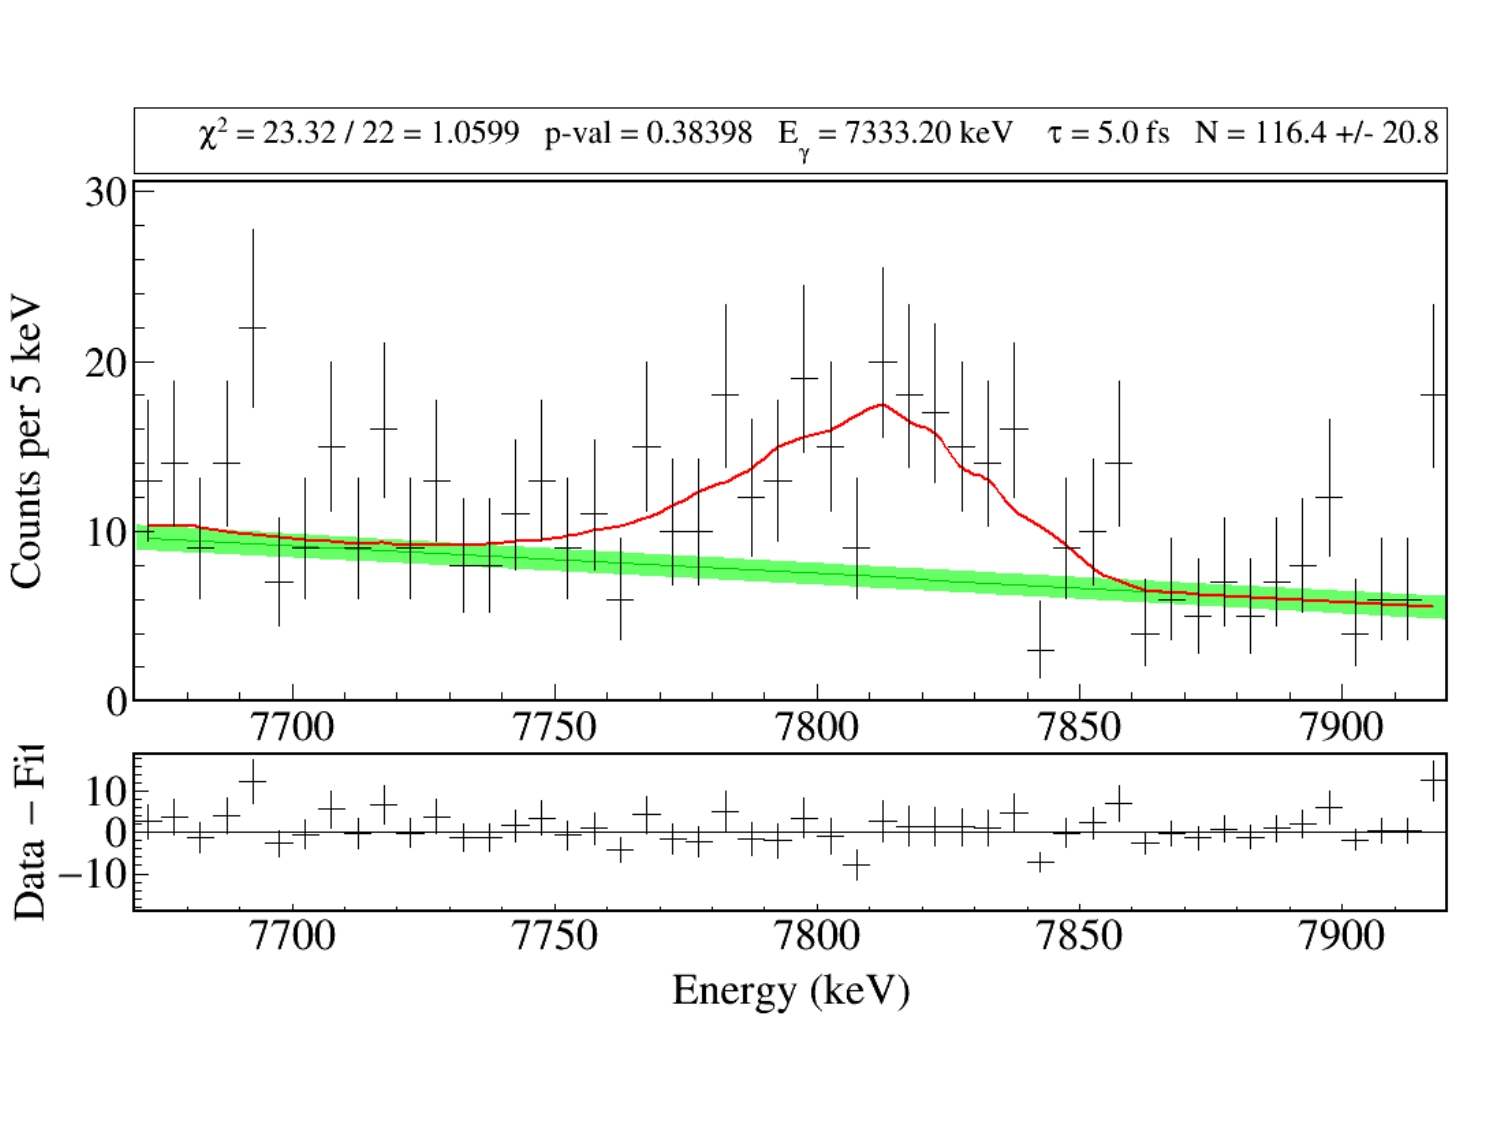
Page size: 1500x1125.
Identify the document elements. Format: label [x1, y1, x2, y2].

picture [0, 102, 1500, 1023]
